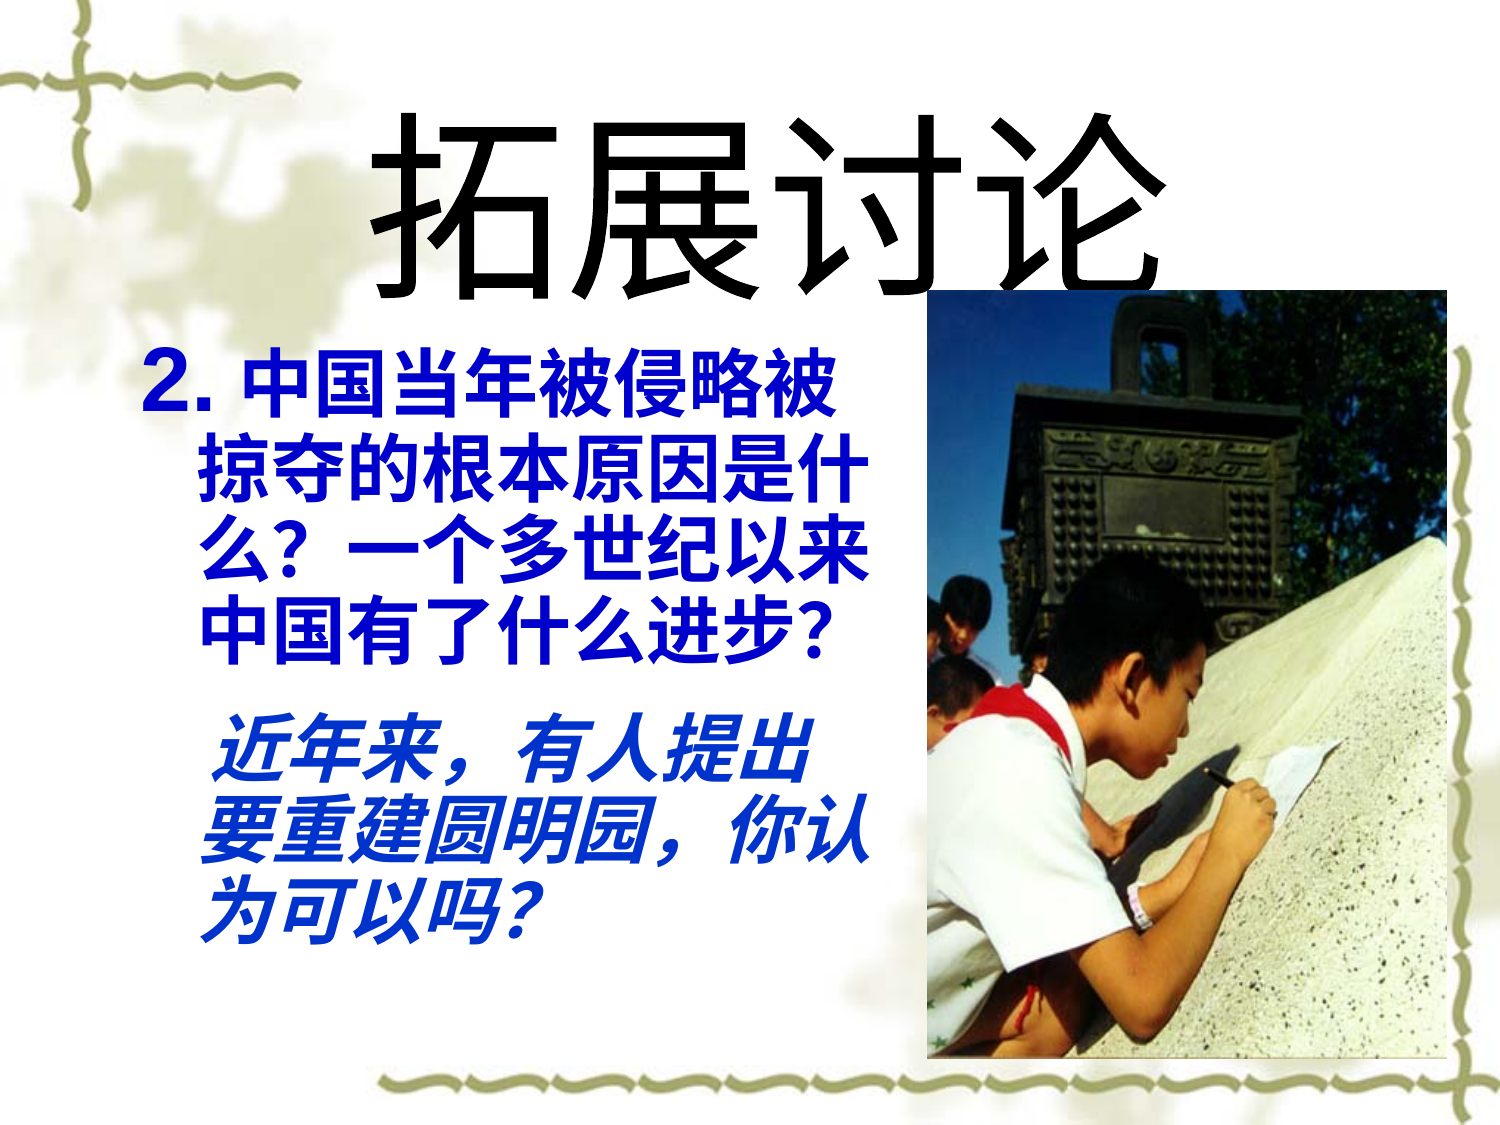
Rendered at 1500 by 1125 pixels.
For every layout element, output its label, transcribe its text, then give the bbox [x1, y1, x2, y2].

picture [0, 0, 1500, 1125]
list 2.中国当年被侵略被掠夺的根本原因是什么？一个多世纪以来中国有了什么进步？ 近年来，有人提出要重建圆明园，你认为可以吗？ [125, 324, 898, 963]
